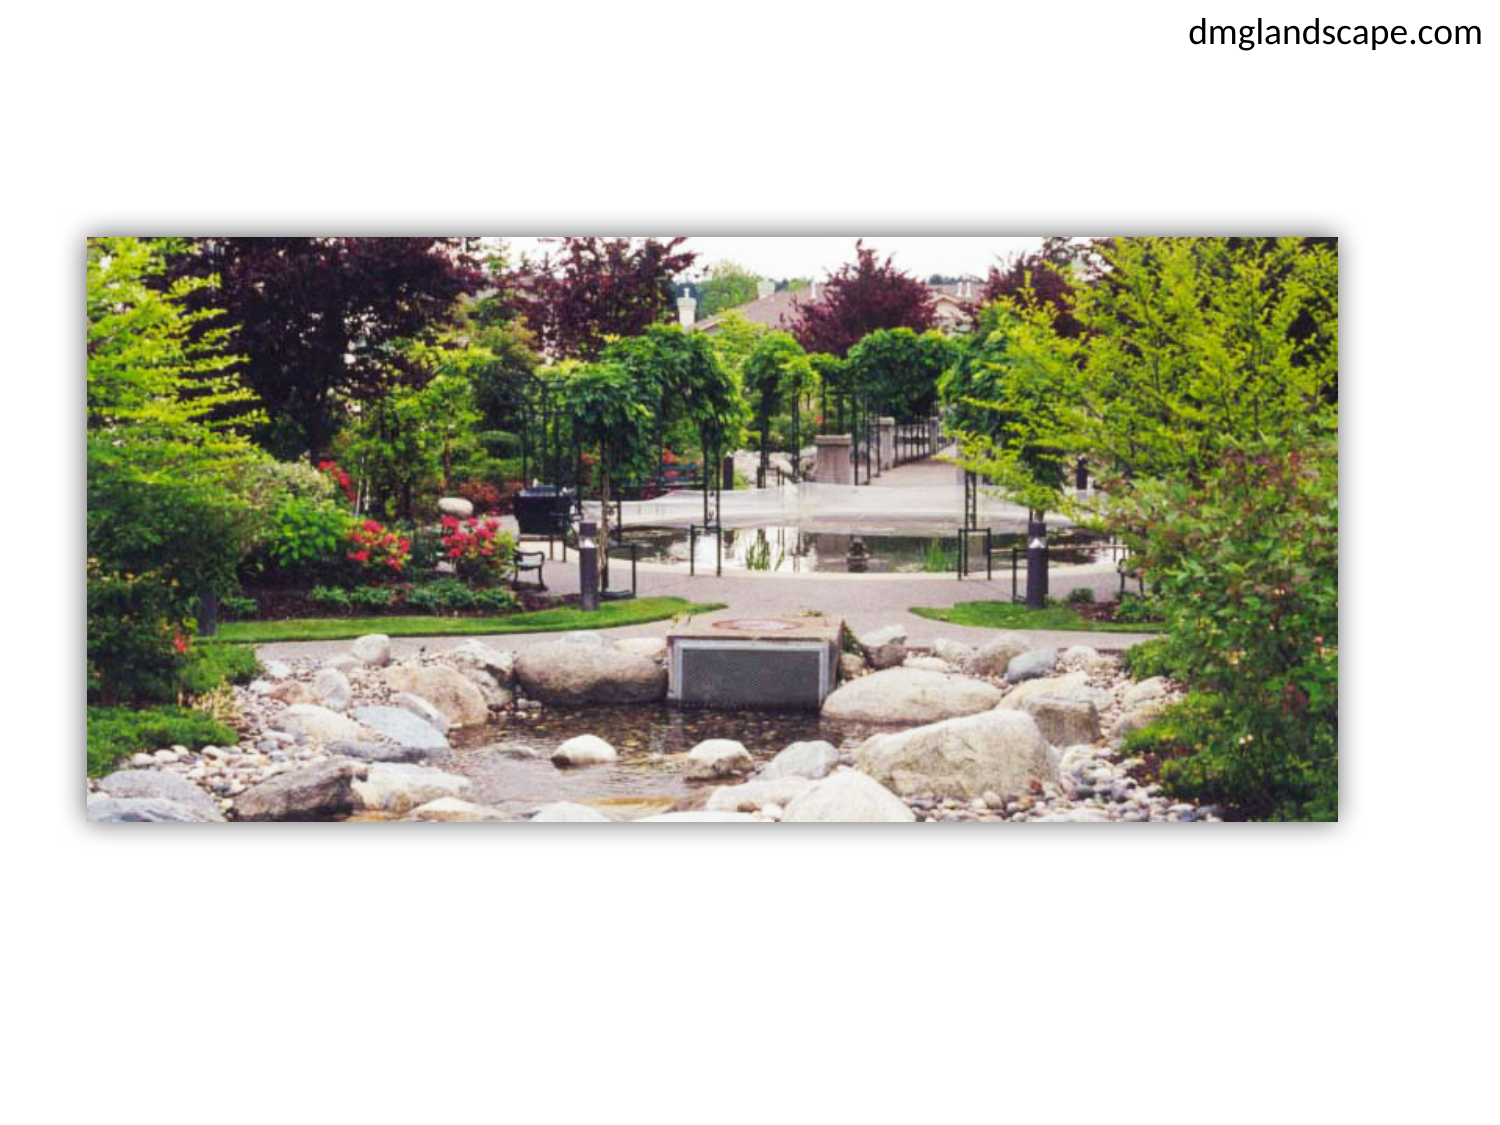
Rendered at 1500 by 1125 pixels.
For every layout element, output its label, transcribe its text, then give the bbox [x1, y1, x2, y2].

text_box dmglandscape.com [1173, 0, 1499, 60]
picture [87, 237, 1338, 823]
